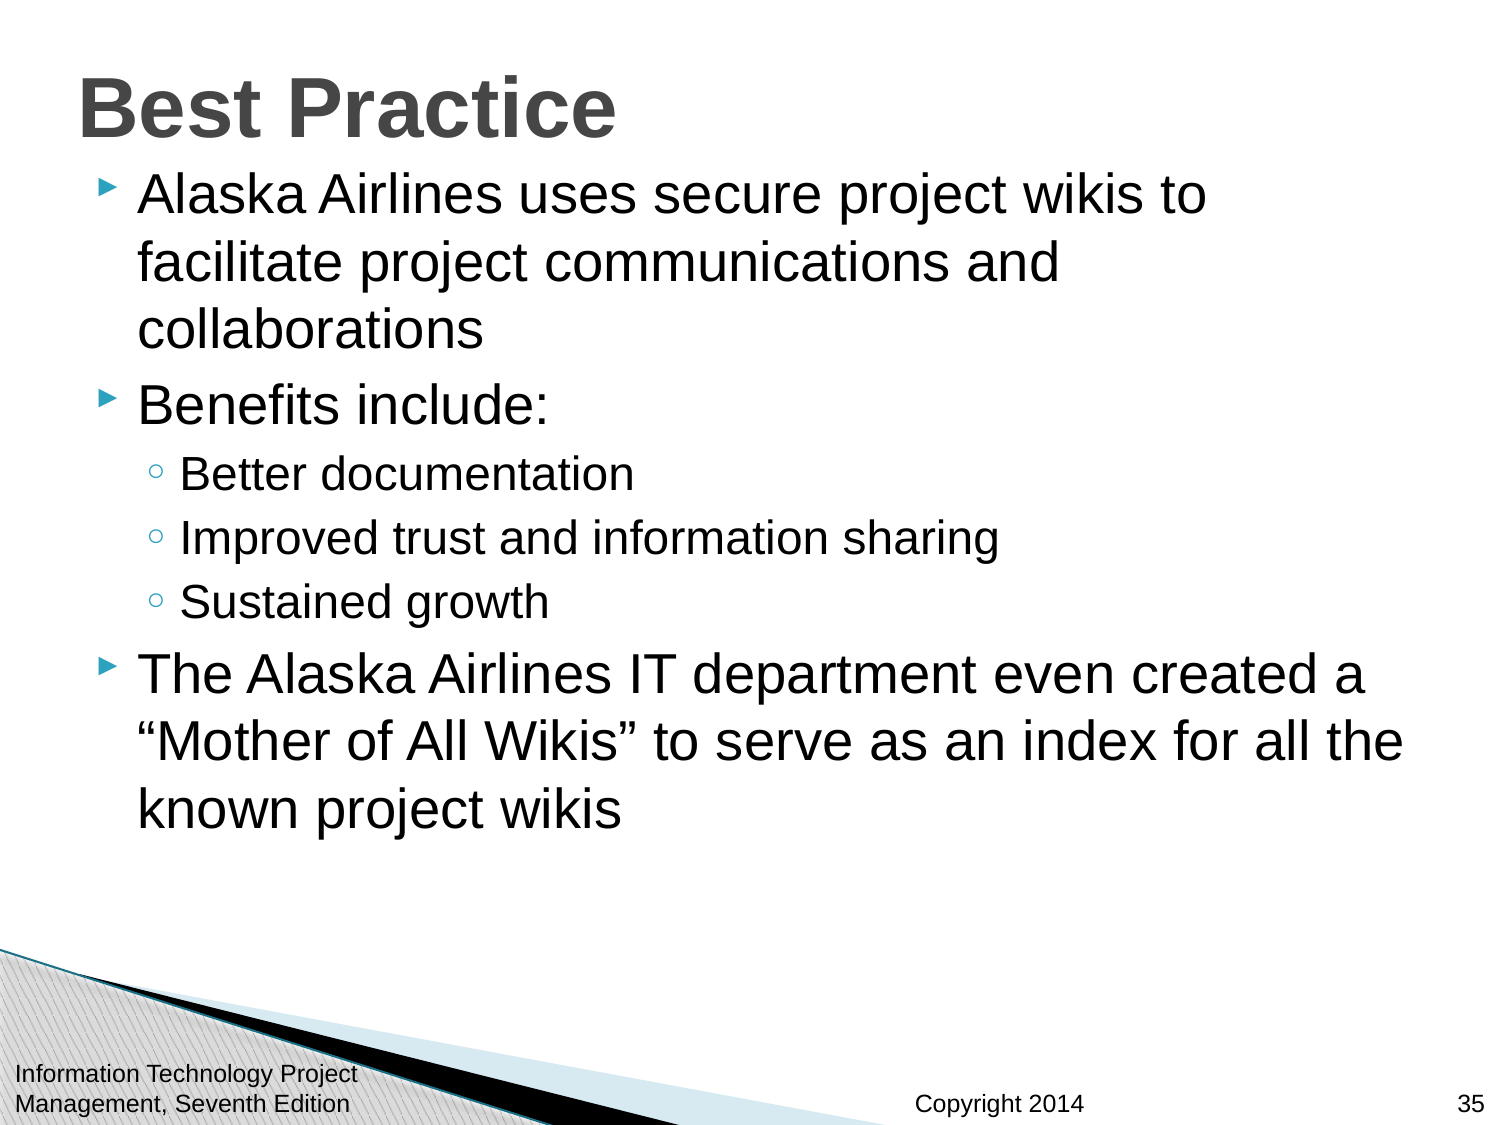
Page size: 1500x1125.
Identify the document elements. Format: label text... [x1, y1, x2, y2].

title Best Practice [62, 45, 1425, 163]
slide_number 35 [1408, 1065, 1500, 1125]
footer Information Technology Project Management, Seventh Edition [0, 1065, 425, 1125]
list Alaska Airlines uses secure project wikis to facilitate project communications and collaborations Benefits include: Better documentation Improved trust and information sharing Sustained growth The Alaska Airlines IT department even created a “Mother of All Wikis” to serve as an index for all the known project wikis [62, 149, 1426, 901]
